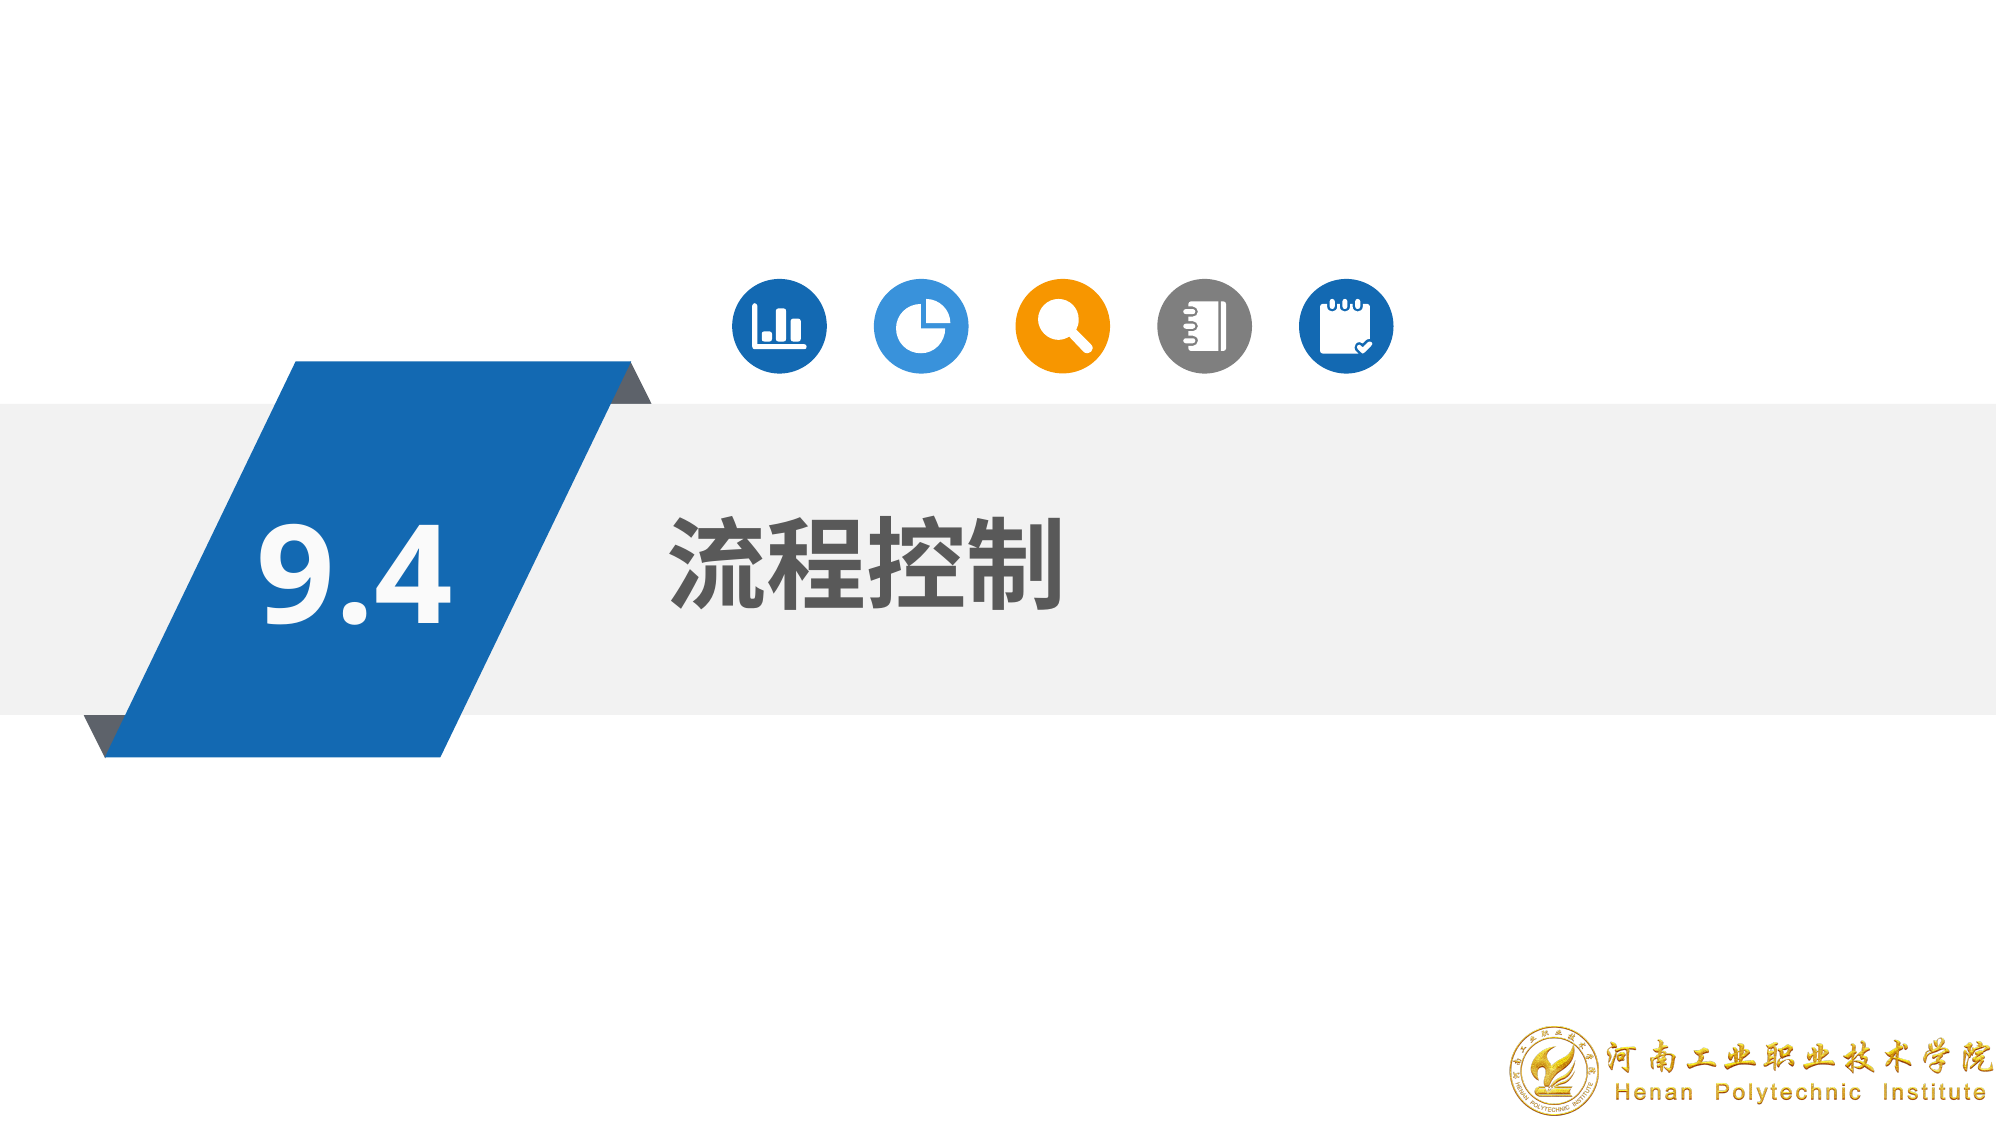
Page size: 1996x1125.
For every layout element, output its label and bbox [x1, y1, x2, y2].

text_box [731, 278, 828, 374]
text_box [0, 361, 1996, 759]
text_box [1015, 278, 1111, 374]
text_box [1157, 278, 1253, 374]
text_box [1298, 278, 1394, 374]
picture [1503, 1016, 1996, 1125]
text_box [873, 278, 969, 374]
